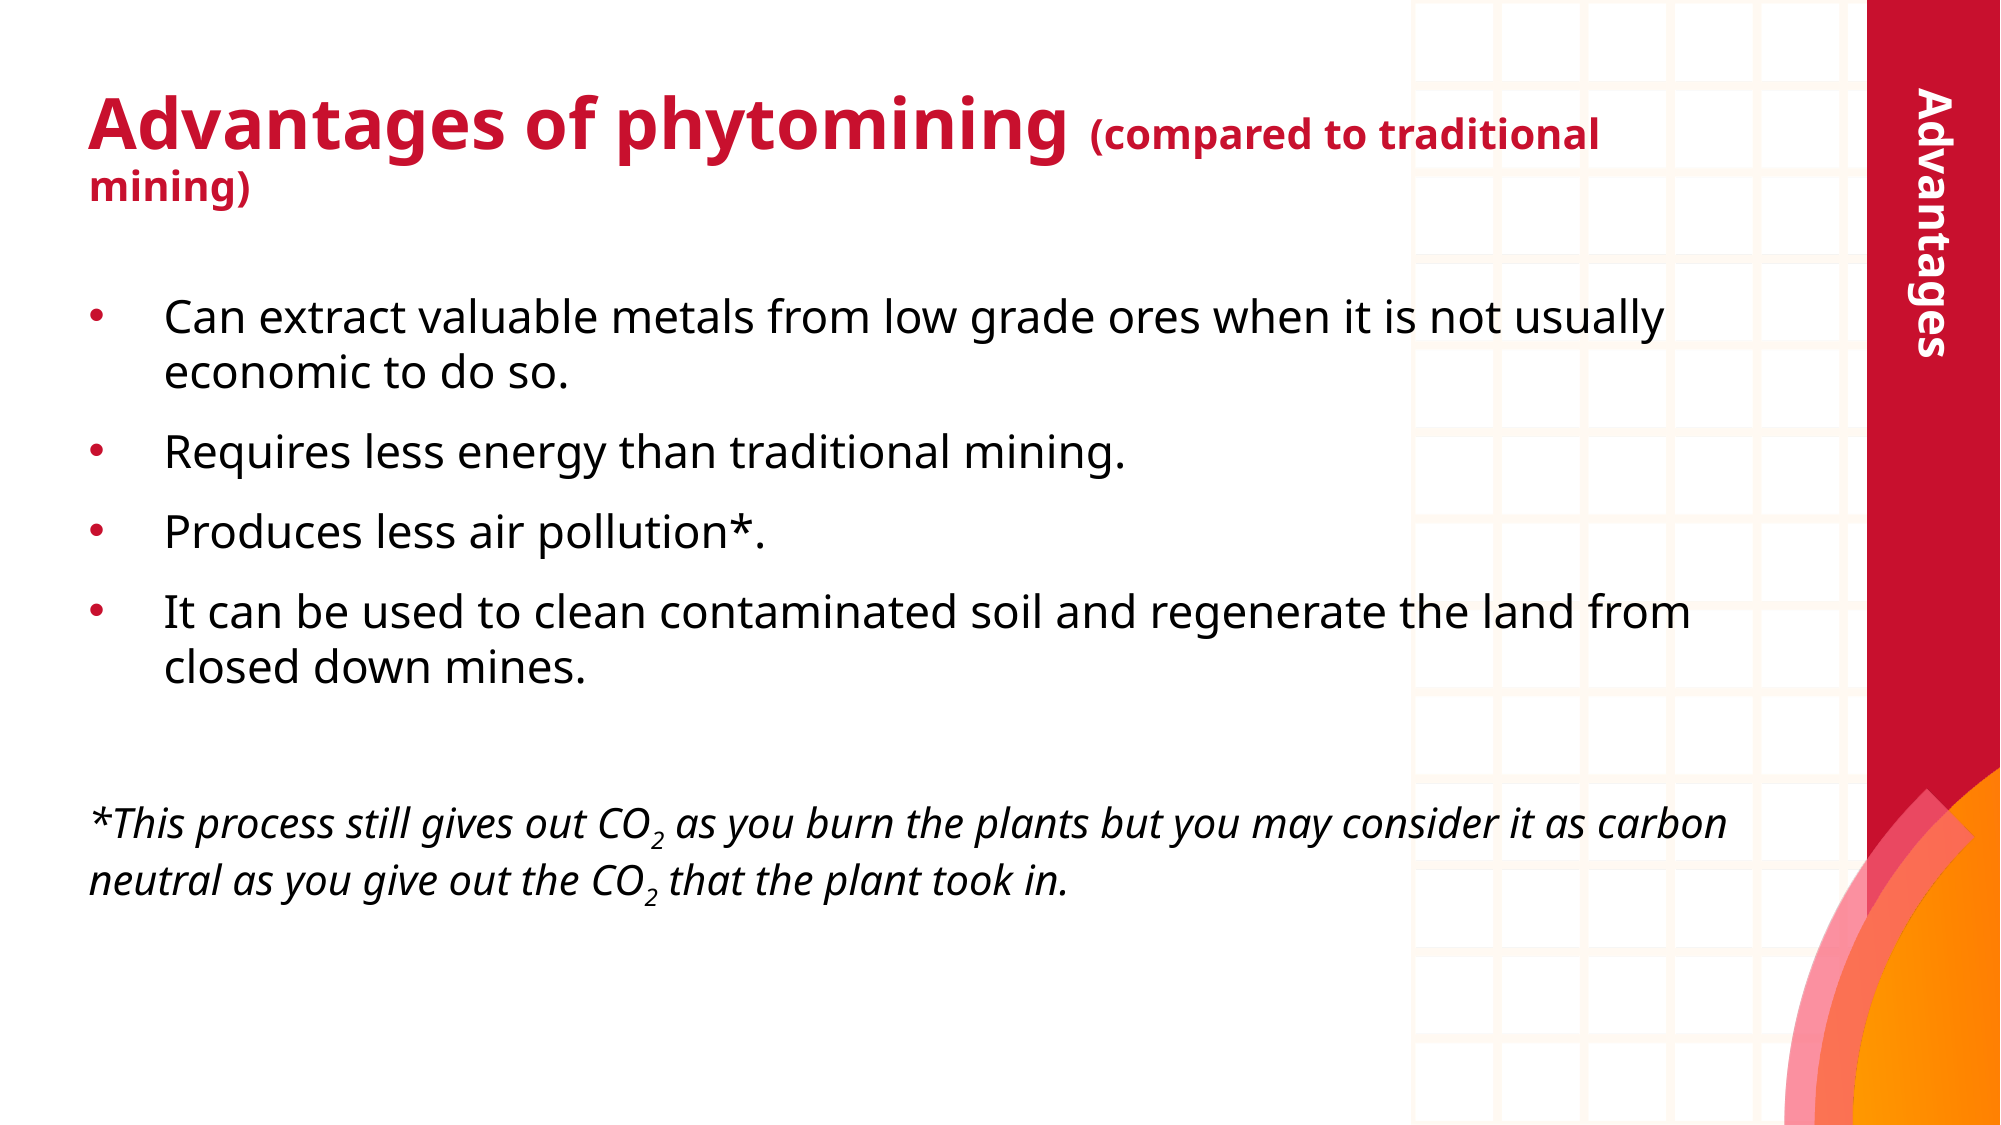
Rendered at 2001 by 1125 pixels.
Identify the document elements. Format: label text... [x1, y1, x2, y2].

title Advantages of phytomining (compared to traditional mining) [88, 88, 1743, 161]
text_box Advantages [1867, 88, 2000, 765]
list Can extract valuable metals from low grade ores when it is not usually economic to do so. Requires less energy than traditional mining. Produces less air pollution*. It can be used to clean contaminated soil and regenerate the land from closed down mines. *This process still gives out CO2 as you burn the plants but you may consider it as carbon neutral as you give out the CO2 that the plant took in. [88, 287, 1743, 1034]
picture [1411, 0, 2000, 1125]
